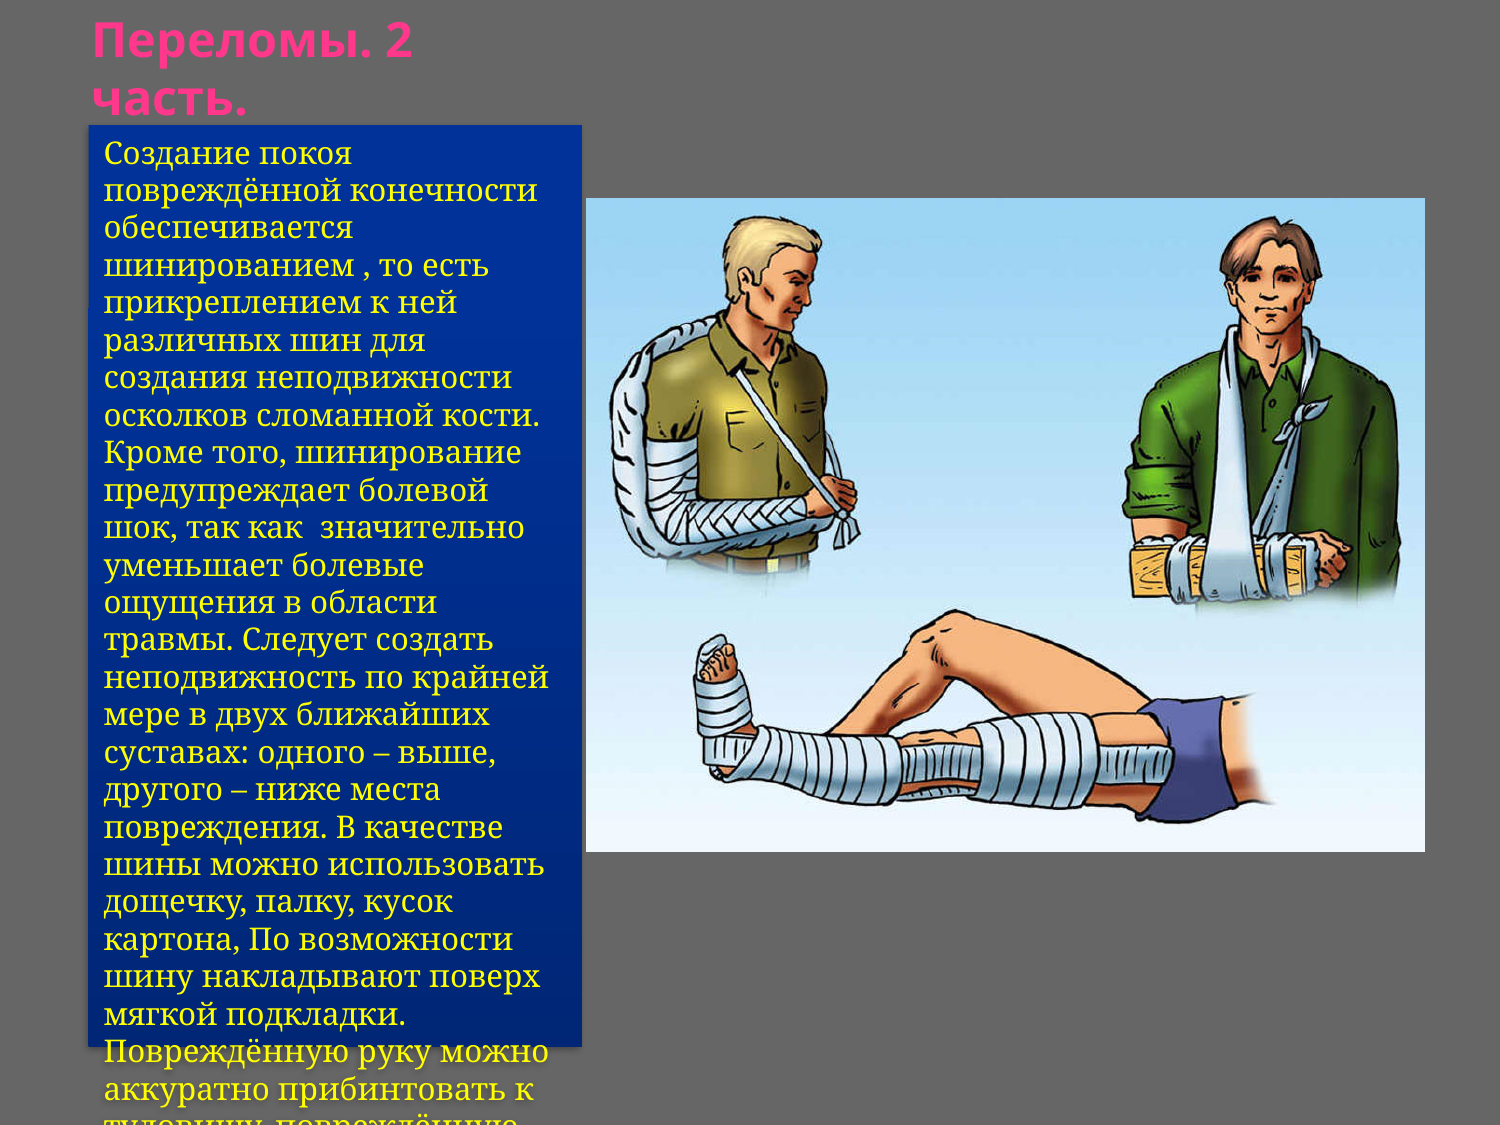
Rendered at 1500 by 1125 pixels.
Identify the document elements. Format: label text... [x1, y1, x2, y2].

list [586, 197, 1426, 852]
list Создание покоя повреждённой конечности обеспечивается шинированием , то есть прикреплением к ней различных шин для создания неподвижности осколков сломанной кости. Кроме того, шинирование предупреждает болевой шок, так как значительно уменьшает болевые ощущения в области травмы. Следует создать неподвижность по крайней мере в двух ближайших суставах: одного – выше, другого – ниже места повреждения. В качестве шины можно использовать дощечку, палку, кусок картона, По возможности шину накладывают поверх мягкой подкладки. Повреждённую руку можно аккуратно прибинтовать к туловищу, повреждённую ногу – к здоровой ноге. Транспортировать человека с переломом надо крайне осторожно, укрыв его тёплым одеялом. [88, 125, 582, 1047]
title Переломы. 2 часть. [76, 0, 571, 191]
